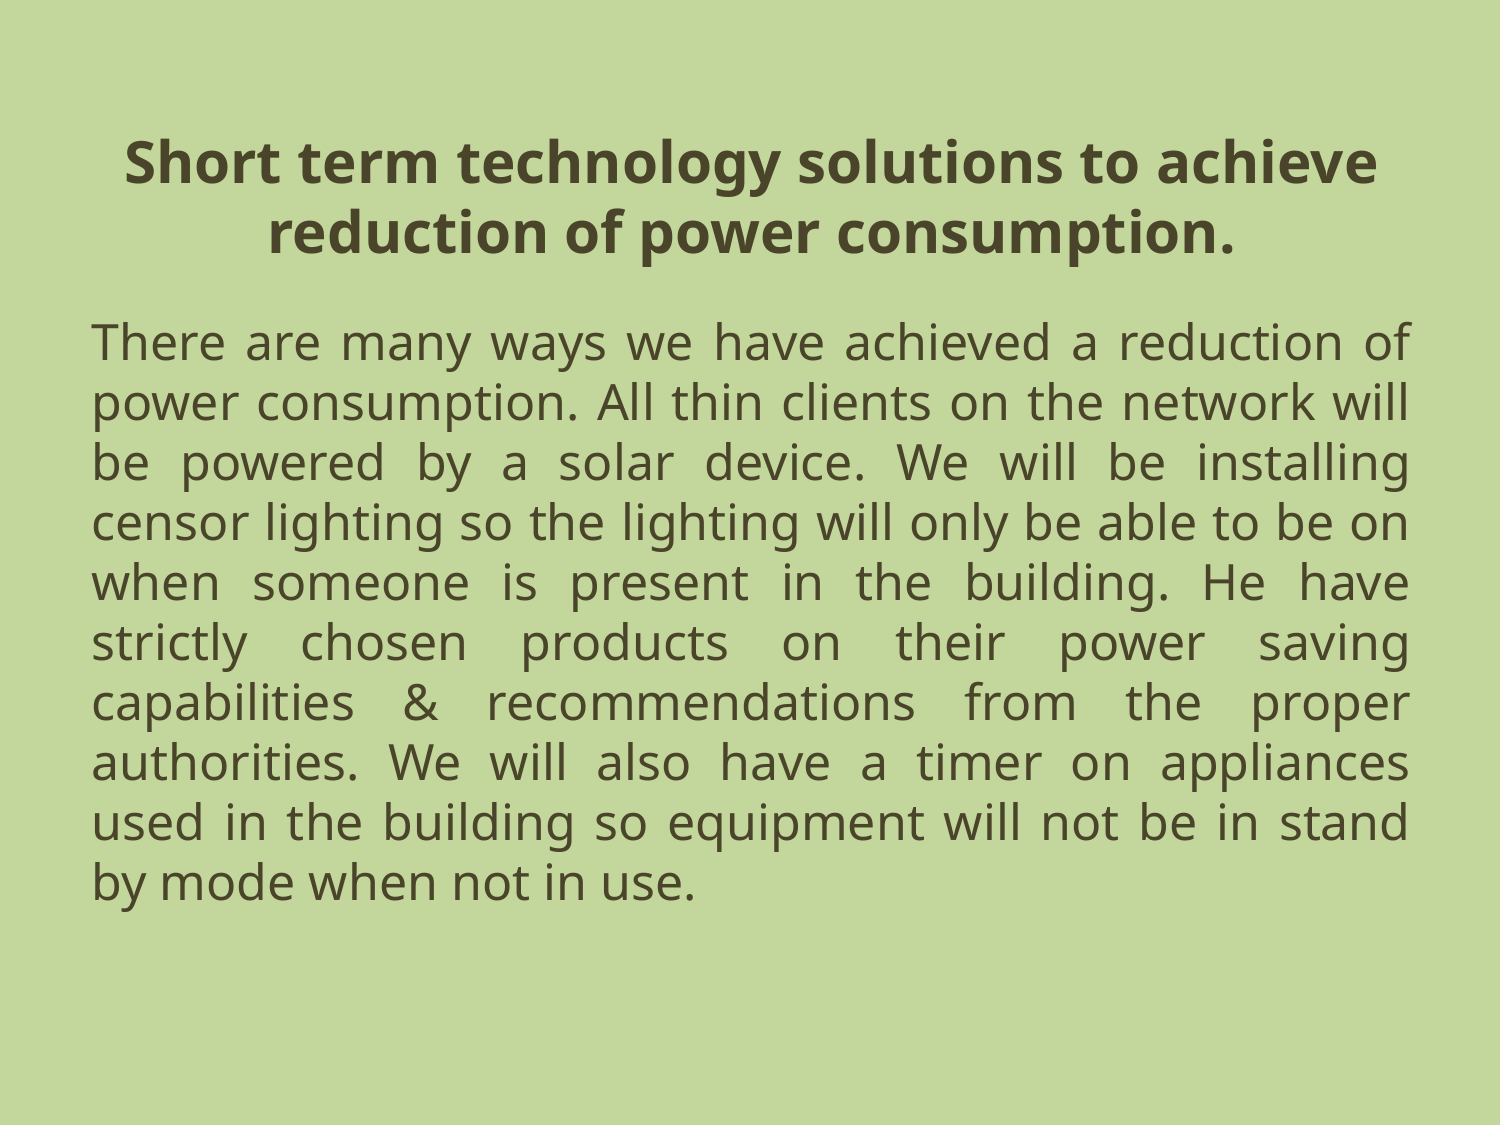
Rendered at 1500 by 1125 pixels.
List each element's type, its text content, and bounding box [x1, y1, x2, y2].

title Short term technology solutions to achieve reduction of power consumption. [76, 101, 1427, 290]
list There are many ways we have achieved a reduction of power consumption. All thin clients on the network will be powered by a solar device. We will be installing censor lighting so the lighting will only be able to be on when someone is present in the building. He have strictly chosen products on their power saving capabilities & recommendations from the proper authorities. We will also have a timer on appliances used in the building so equipment will not be in stand by mode when not in use. [76, 302, 1427, 1064]
